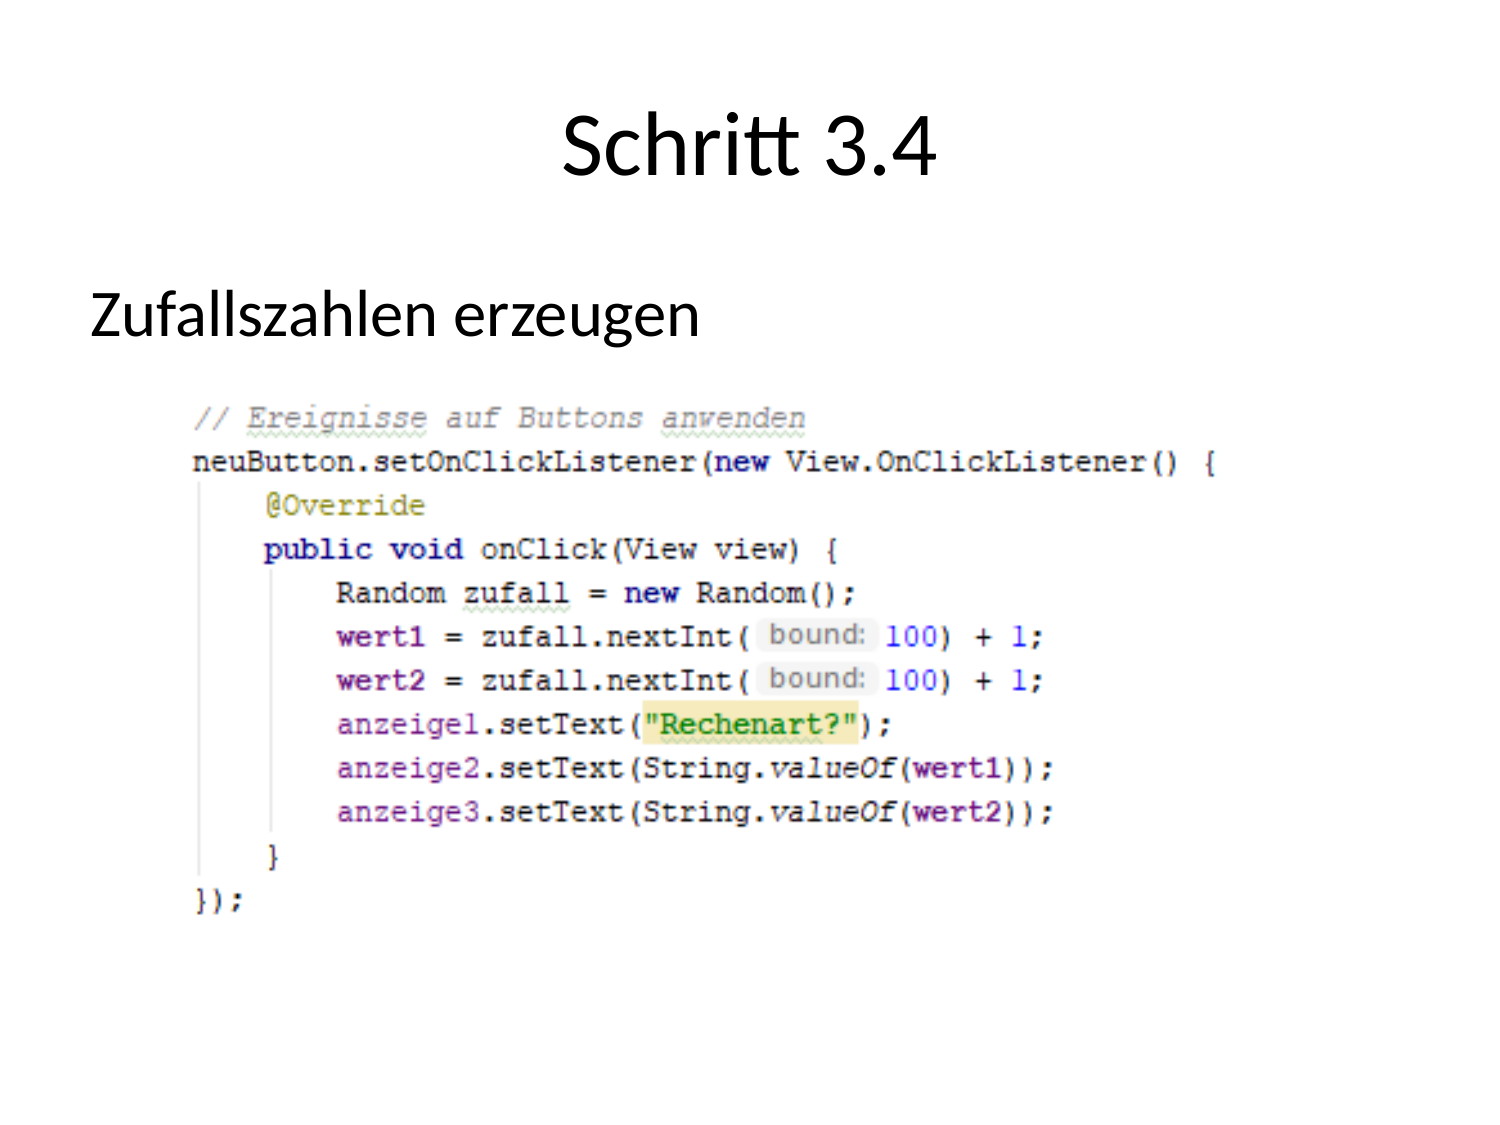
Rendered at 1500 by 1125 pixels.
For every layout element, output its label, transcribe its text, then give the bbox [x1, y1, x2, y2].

picture [182, 400, 1235, 934]
title Schritt 3.4 [75, 45, 1425, 233]
list Zufallszahlen erzeugen [75, 262, 1425, 1005]
